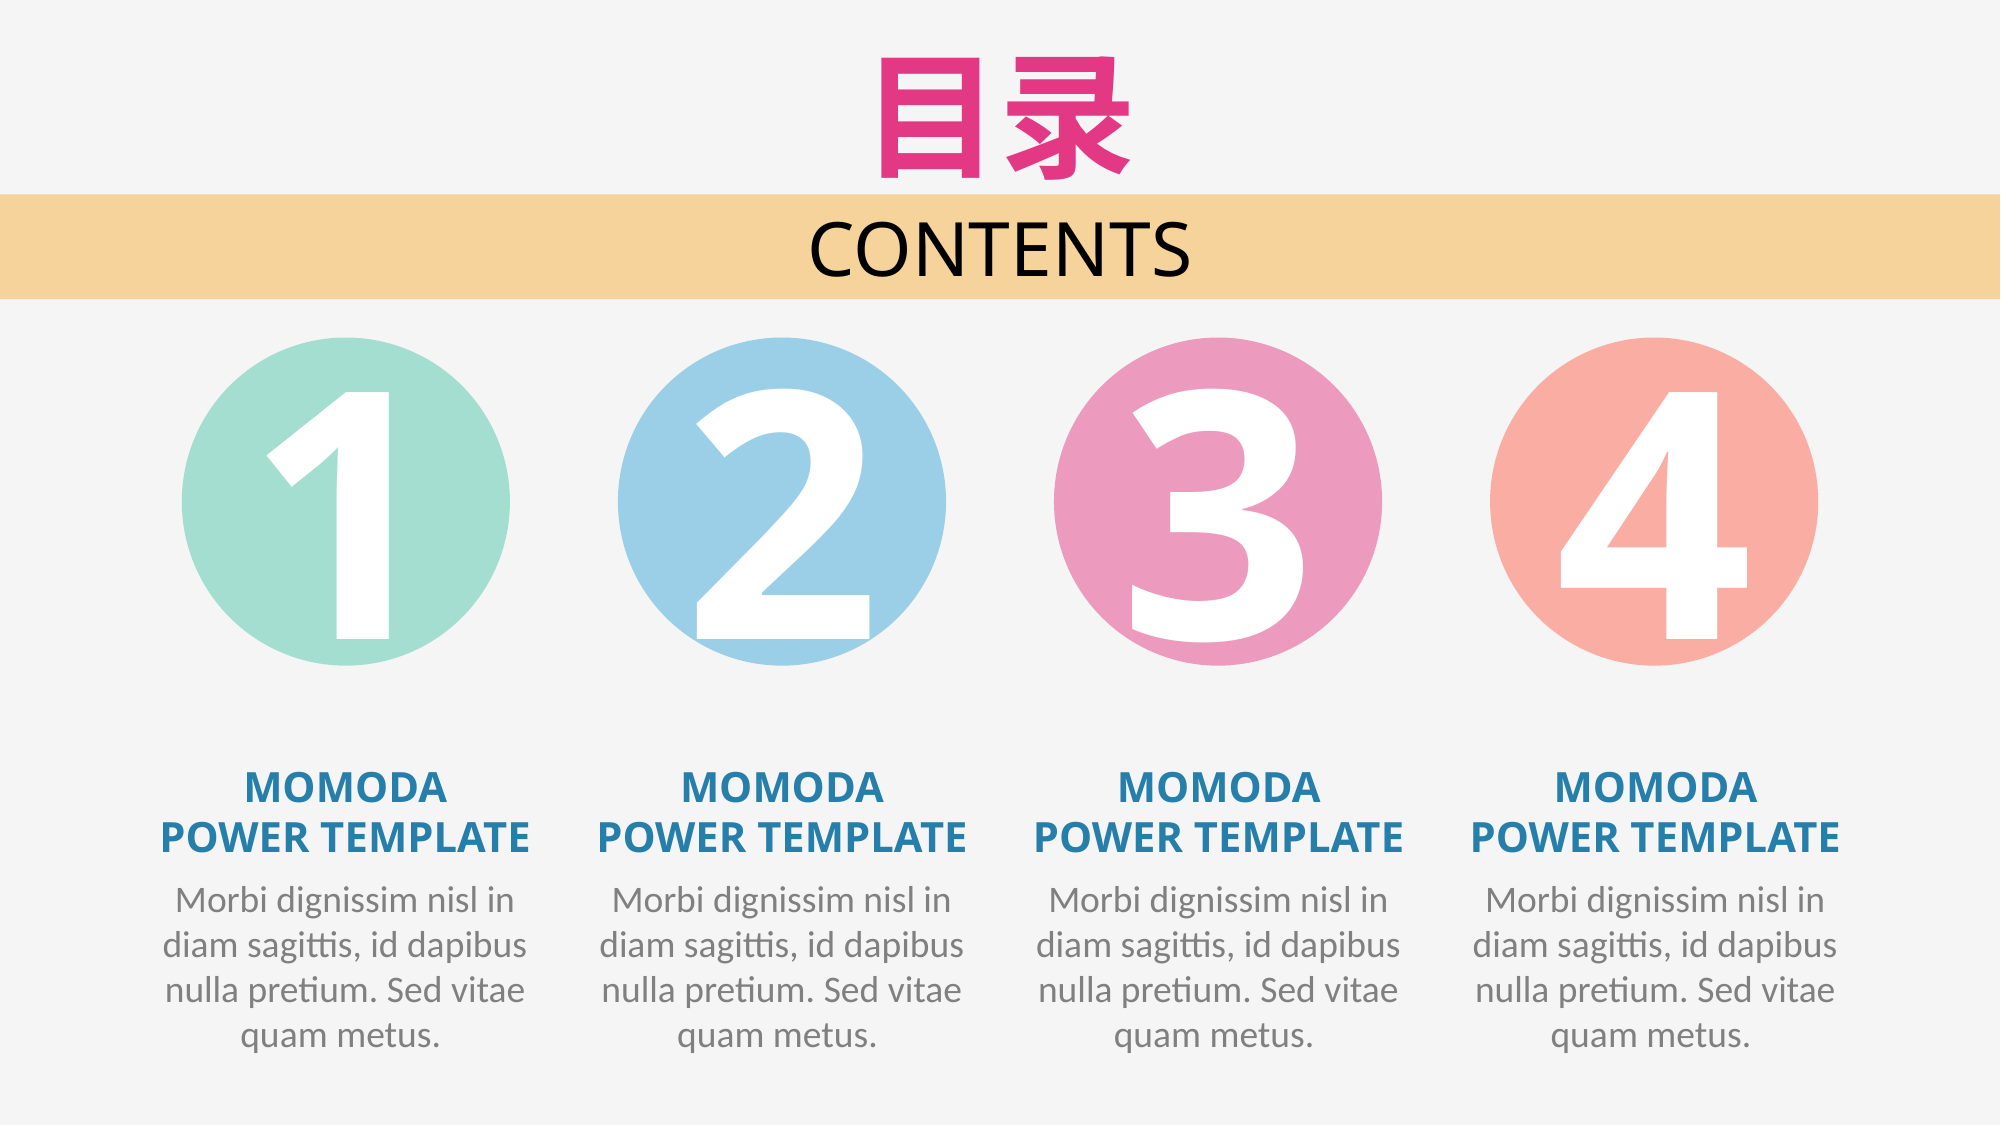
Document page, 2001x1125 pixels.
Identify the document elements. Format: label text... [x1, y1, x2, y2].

text_box 目录 [781, 22, 1218, 194]
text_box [1007, 755, 1430, 1065]
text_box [134, 755, 556, 1065]
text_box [1444, 755, 1866, 1065]
text_box CONTENTS [0, 194, 2000, 300]
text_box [571, 755, 993, 1065]
text_box 4 [1489, 336, 1820, 667]
text_box 2 [616, 336, 948, 667]
text_box 3 [1052, 336, 1384, 667]
text_box 1 [180, 336, 511, 667]
